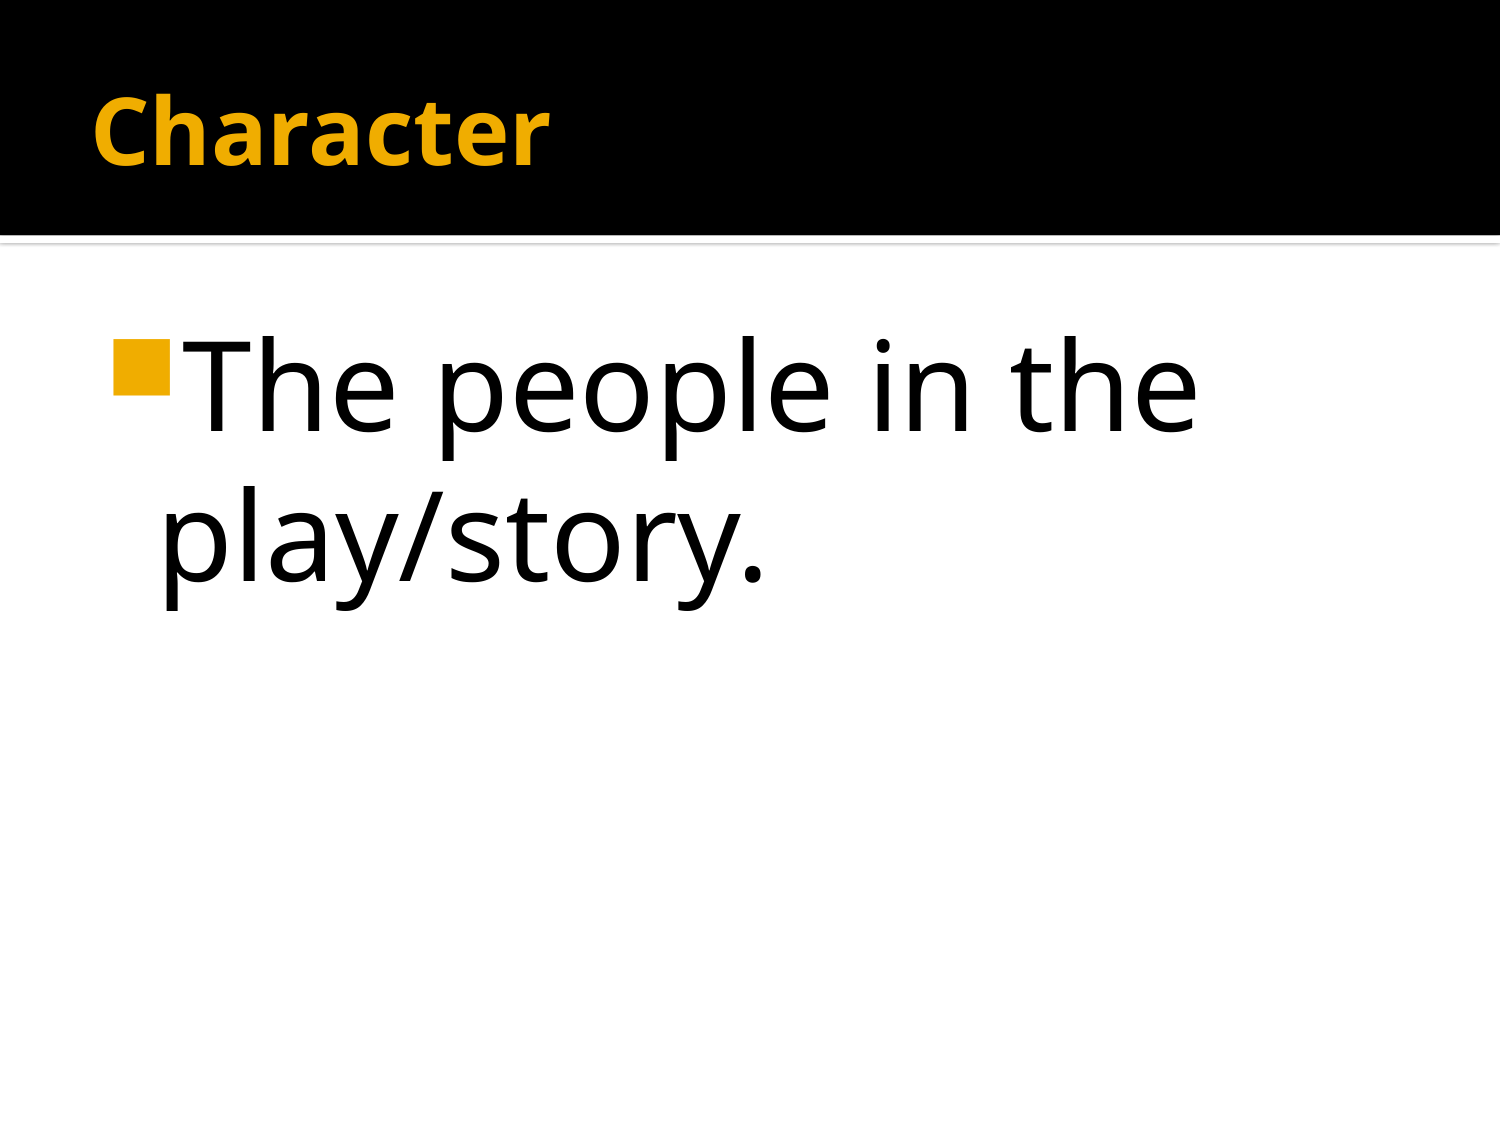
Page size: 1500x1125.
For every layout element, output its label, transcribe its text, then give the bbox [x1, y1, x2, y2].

title Character [75, 25, 1425, 231]
list The people in the play/story. [75, 291, 1425, 1050]
